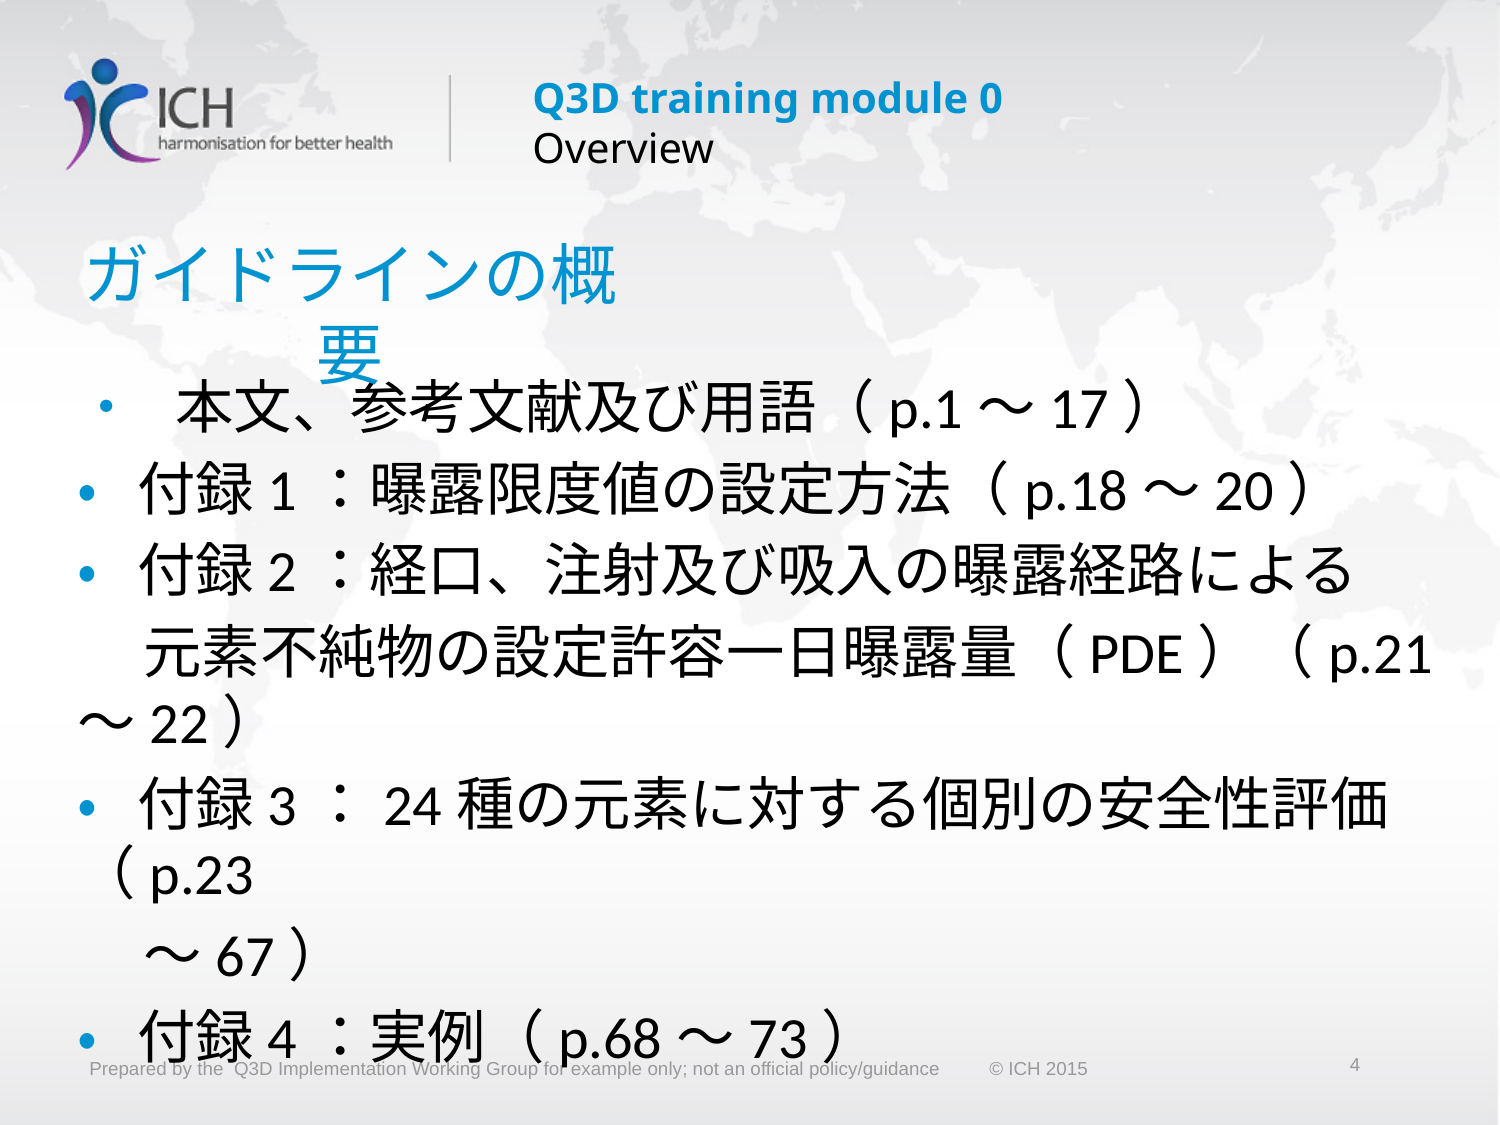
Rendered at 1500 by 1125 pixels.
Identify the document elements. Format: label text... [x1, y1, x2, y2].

picture [0, 0, 1500, 1125]
list • 本文、参考文献及び用語（p.1～17） • 付録1：曝露限度値の設定方法（p.18～20） • 付録2：経口、注射及び吸入の曝露経路による 元素不純物の設定許容一日曝露量（PDE）（p.21～22） • 付録3：24種の元素に対する個別の安全性評価（p.23 ～67） • 付録4：実例（p.68～73） [62, 362, 1475, 1020]
title ガイドラインの概要 [50, 224, 650, 347]
